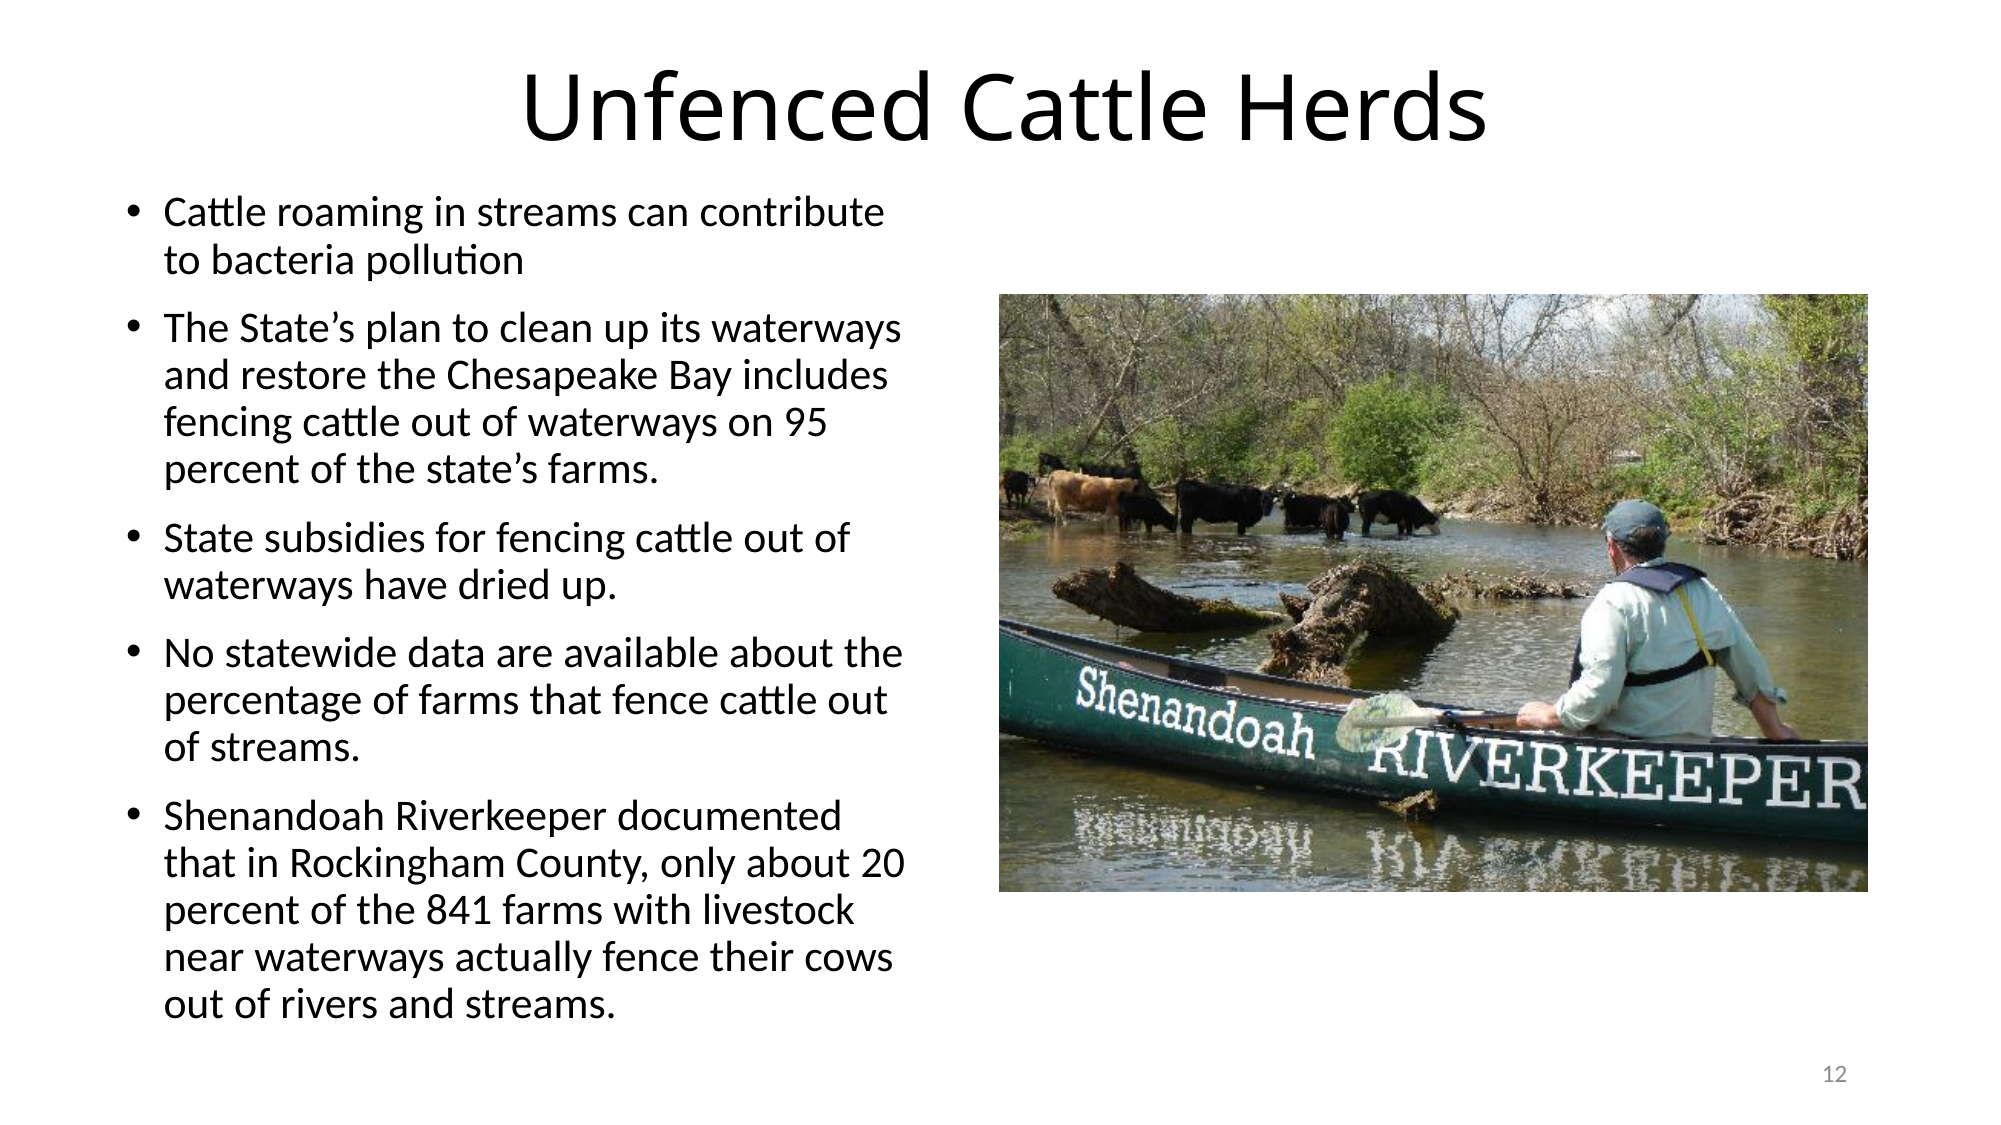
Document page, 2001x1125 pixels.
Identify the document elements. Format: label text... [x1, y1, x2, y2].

list Cattle roaming in streams can contribute to bacteria pollution The State’s plan to clean up its waterways and restore the Chesapeake Bay includes fencing cattle out of waterways on 95 percent of the state’s farms. State subsidies for fencing cattle out of waterways have dried up. No statewide data are available about the percentage of farms that fence cattle out of streams. Shenandoah Riverkeeper documented that in Rockingham County, only about 20 percent of the 841 farms with livestock near waterways actually fence their cows out of rivers and streams. [111, 181, 936, 896]
picture [999, 294, 1868, 892]
title Unfenced Cattle Herds [142, 1, 1868, 220]
slide_number 12 [1412, 1042, 1863, 1103]
